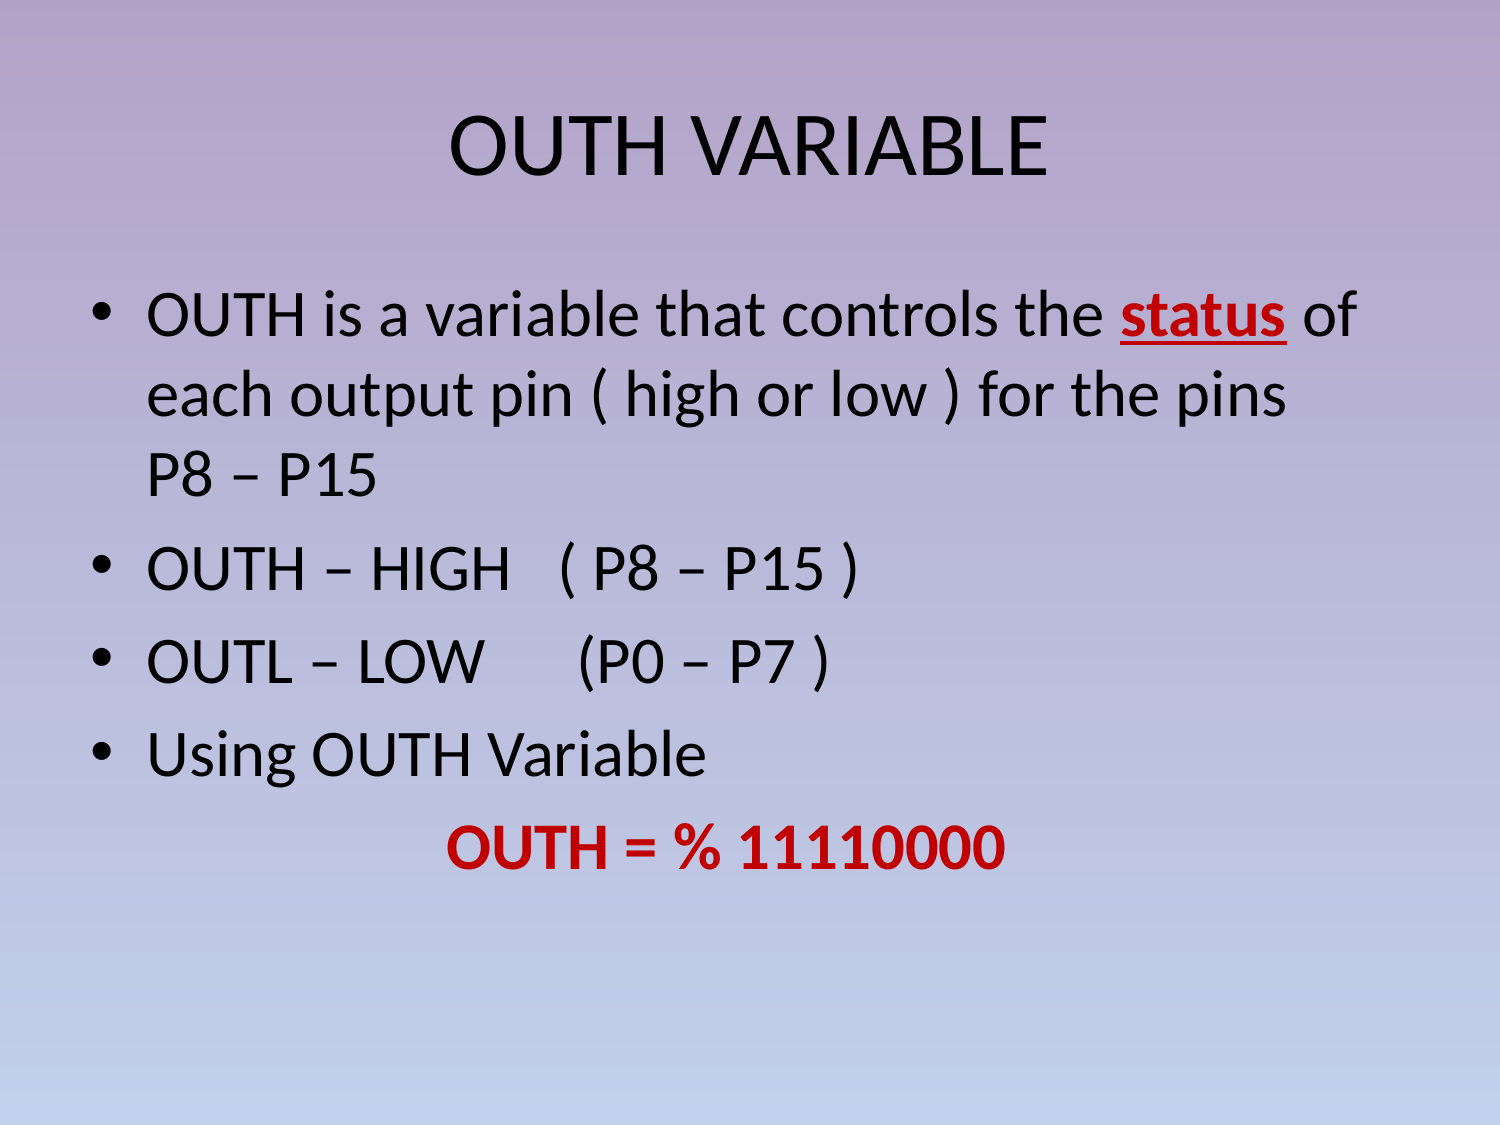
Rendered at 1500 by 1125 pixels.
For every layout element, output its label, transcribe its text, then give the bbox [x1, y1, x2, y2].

list OUTH is a variable that controls the status of each output pin ( high or low ) for the pins P8 – P15 OUTH – HIGH ( P8 – P15 ) OUTL – LOW (P0 – P7 ) Using OUTH Variable OUTH = % 11110000 [75, 262, 1425, 1005]
title OUTH VARIABLE [75, 45, 1425, 233]
